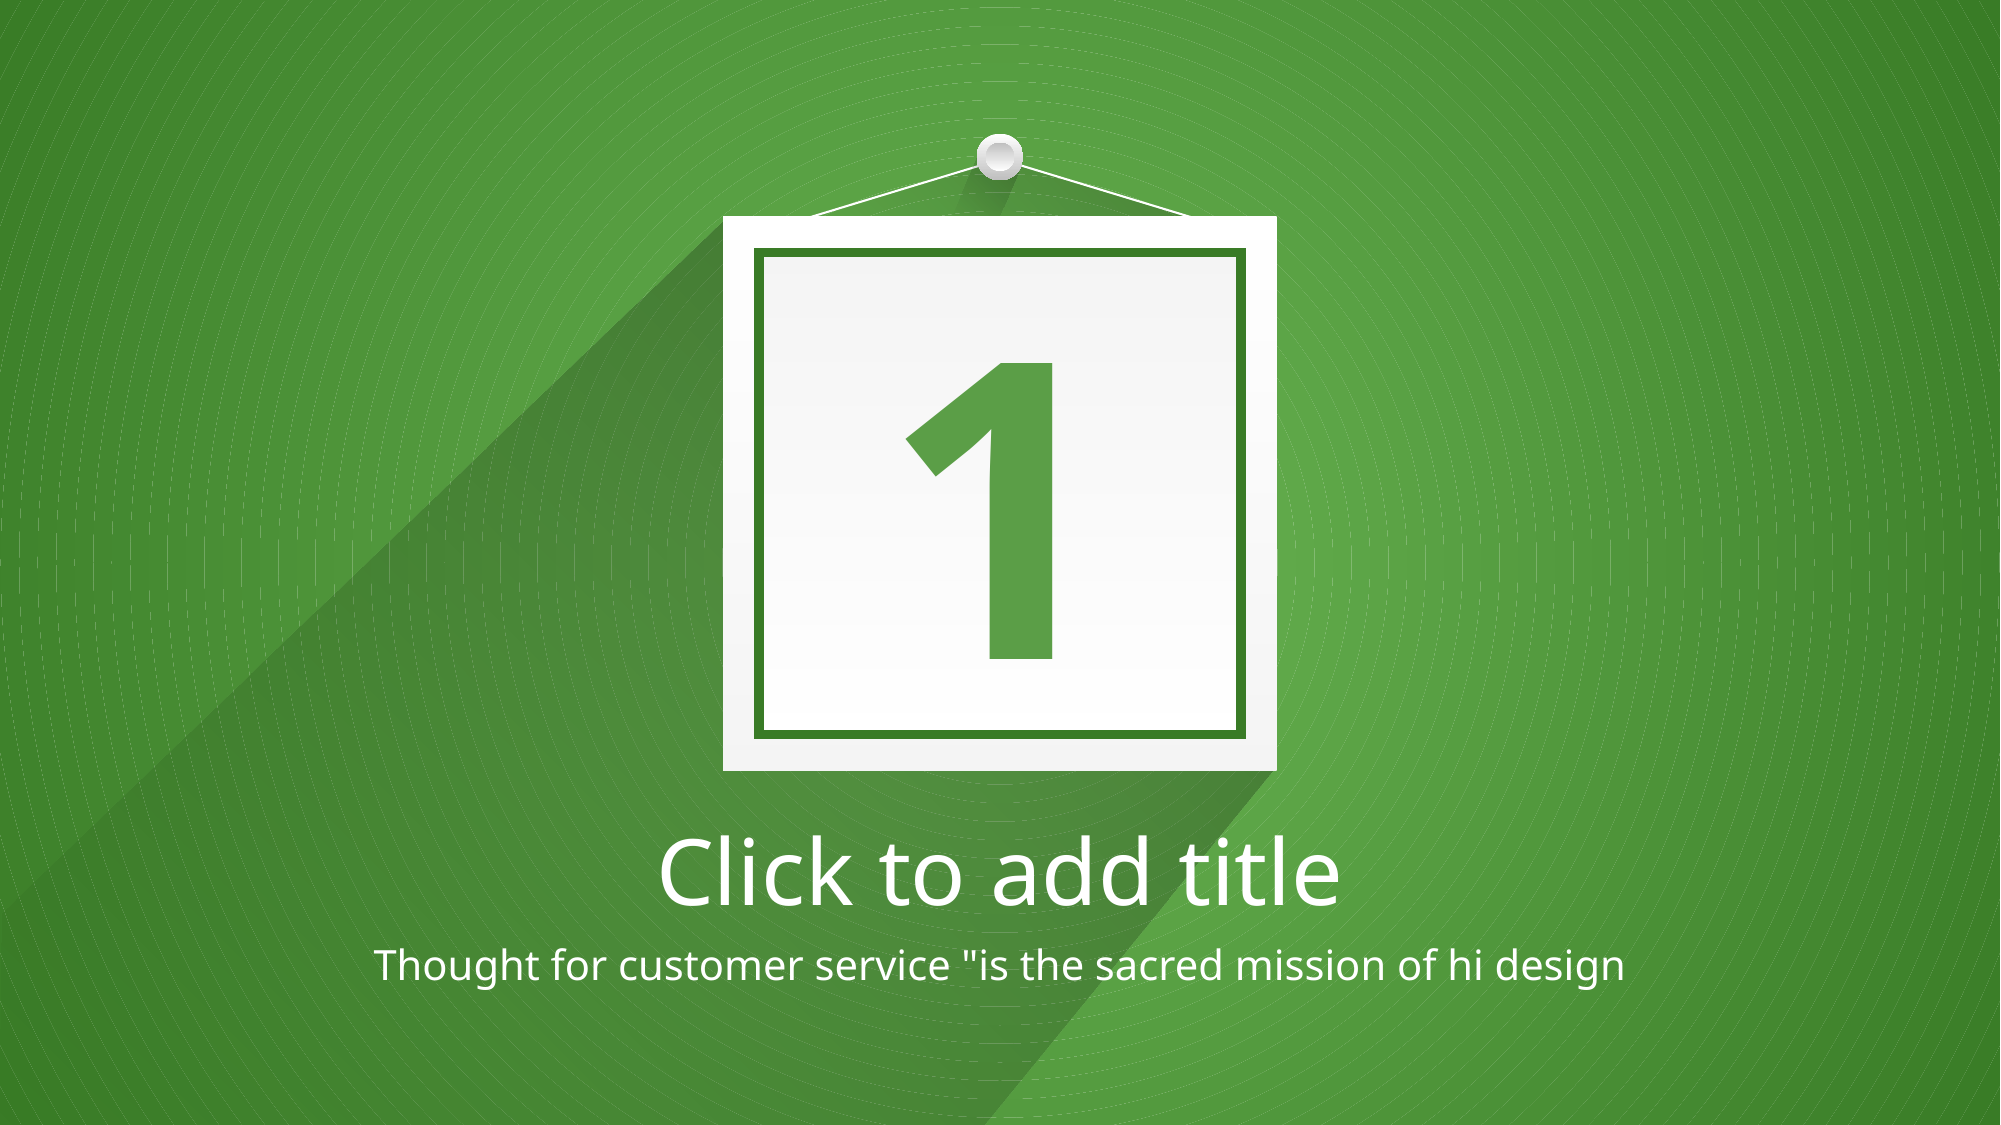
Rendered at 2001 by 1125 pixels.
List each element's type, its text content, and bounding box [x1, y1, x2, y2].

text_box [800, 159, 1200, 216]
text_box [723, 216, 1277, 771]
text_box Thought for customer service "is the sacred mission of hi design [358, 931, 1642, 997]
text_box Click to add title [641, 806, 1359, 931]
text_box [0, 220, 1273, 1125]
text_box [976, 133, 1024, 181]
